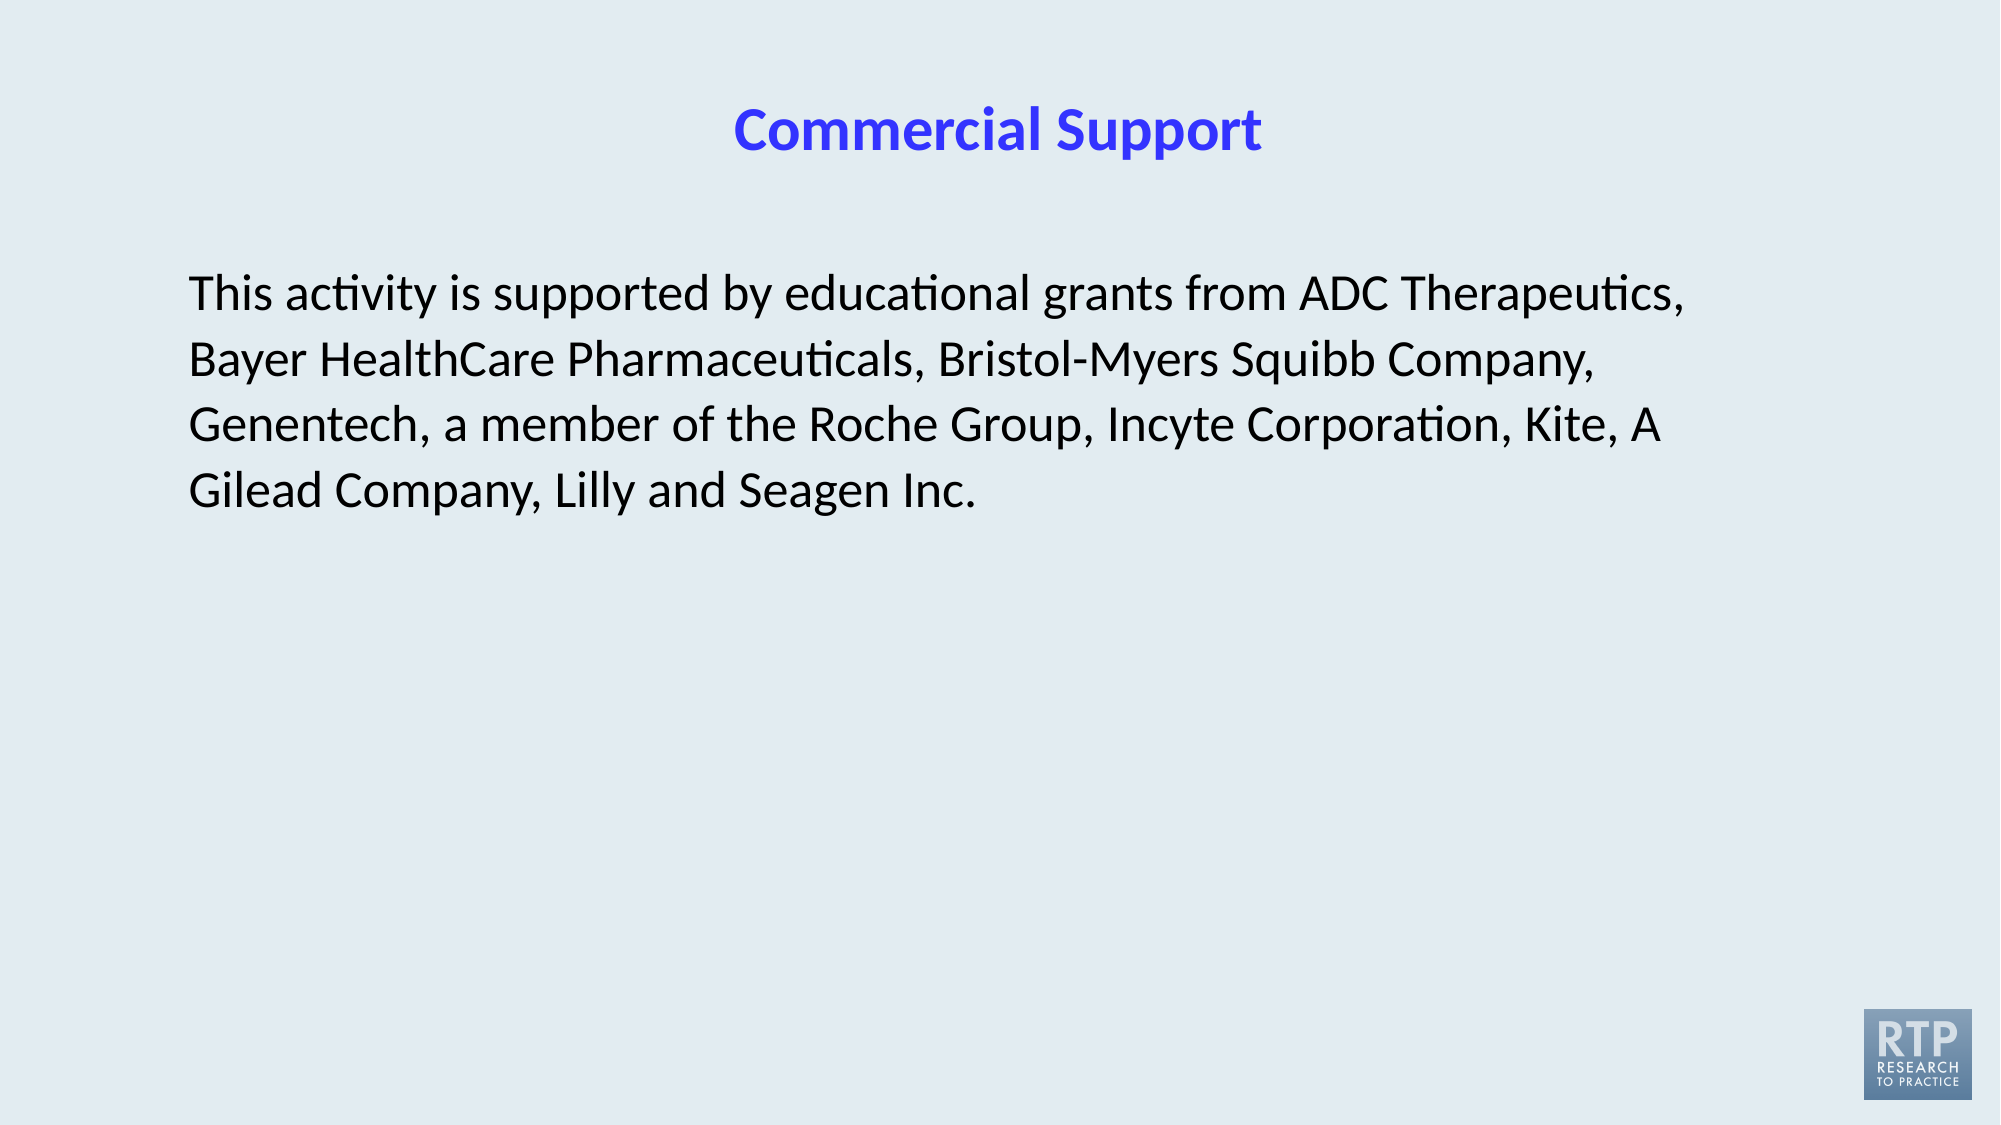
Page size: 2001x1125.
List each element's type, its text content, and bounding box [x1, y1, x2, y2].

list This activity is supported by educational grants from ADC Therapeutics, Bayer HealthCare Pharmaceuticals, Bristol-Myers Squibb Company, Genentech, a member of the Roche Group, Incyte Corporation, Kite, A Gilead Company, Lilly and Seagen Inc. [172, 255, 1780, 1043]
title Commercial Support [149, 36, 1850, 225]
